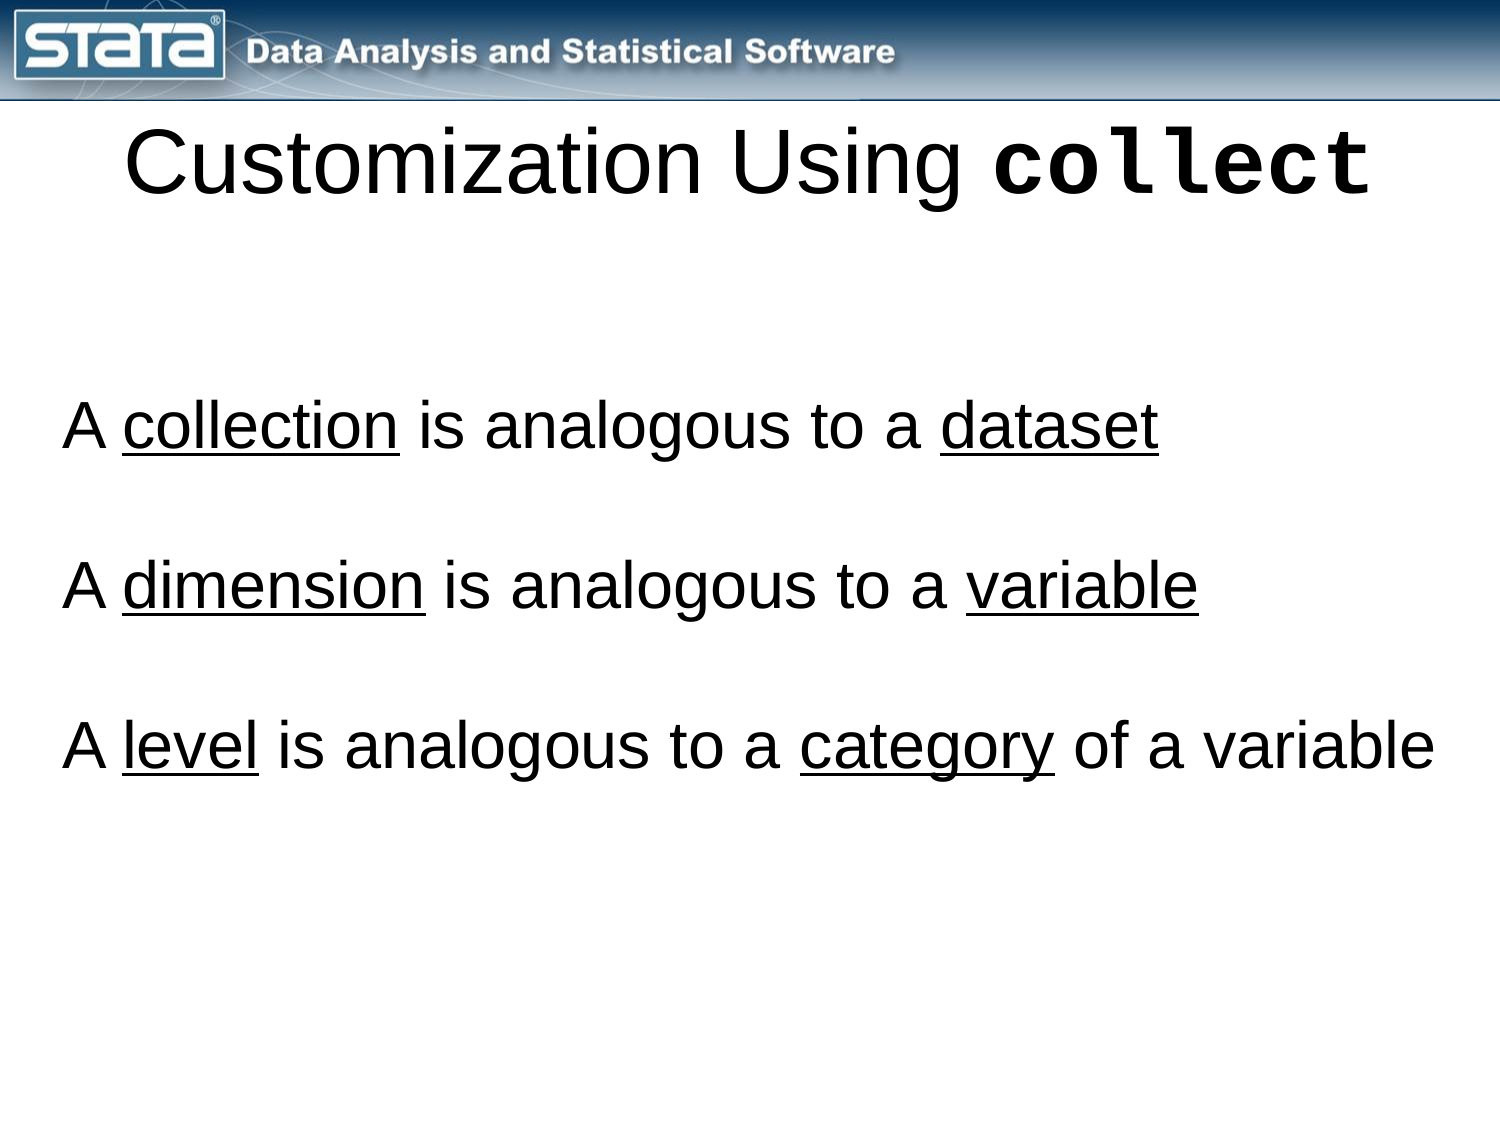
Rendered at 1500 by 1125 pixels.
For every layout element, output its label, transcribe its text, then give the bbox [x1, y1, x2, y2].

title Customization Using collect [0, 108, 1500, 213]
picture [0, 0, 1500, 102]
text_box A collection is analogous to a dataset A dimension is analogous to a variable A level is analogous to a category of a variable [48, 374, 1452, 790]
